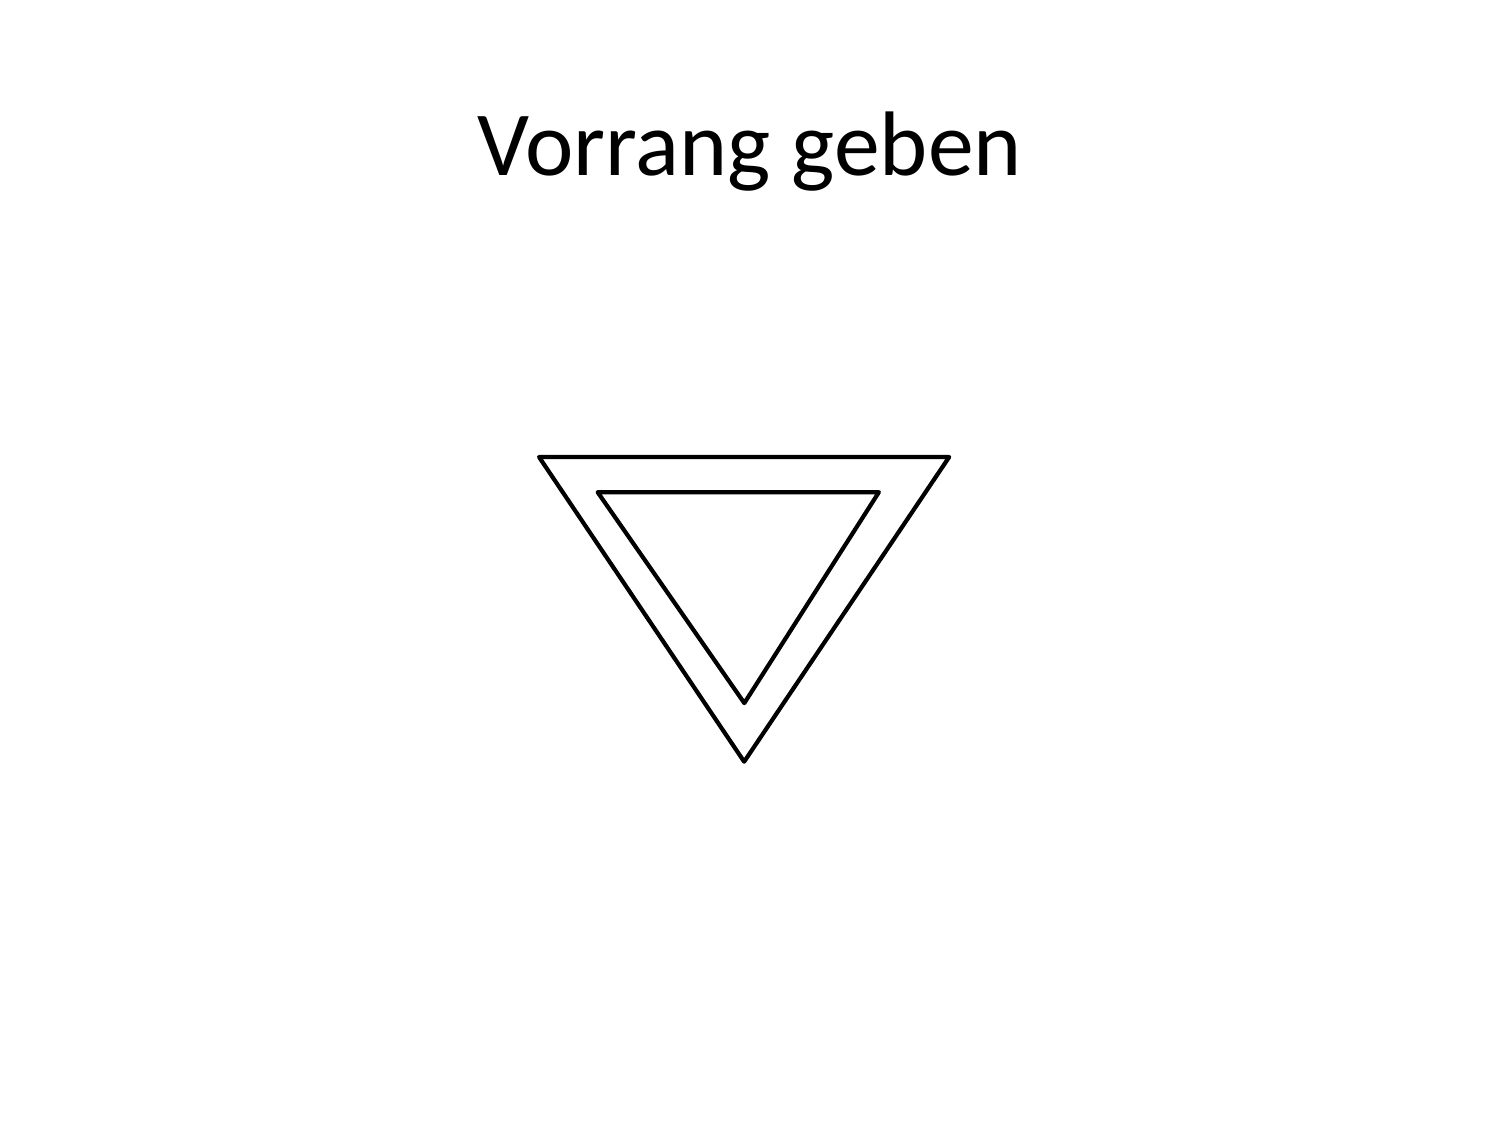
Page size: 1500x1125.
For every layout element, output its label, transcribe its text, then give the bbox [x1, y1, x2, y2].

text_box [595, 490, 881, 706]
title Vorrang geben [75, 45, 1425, 233]
text_box [537, 454, 952, 764]
